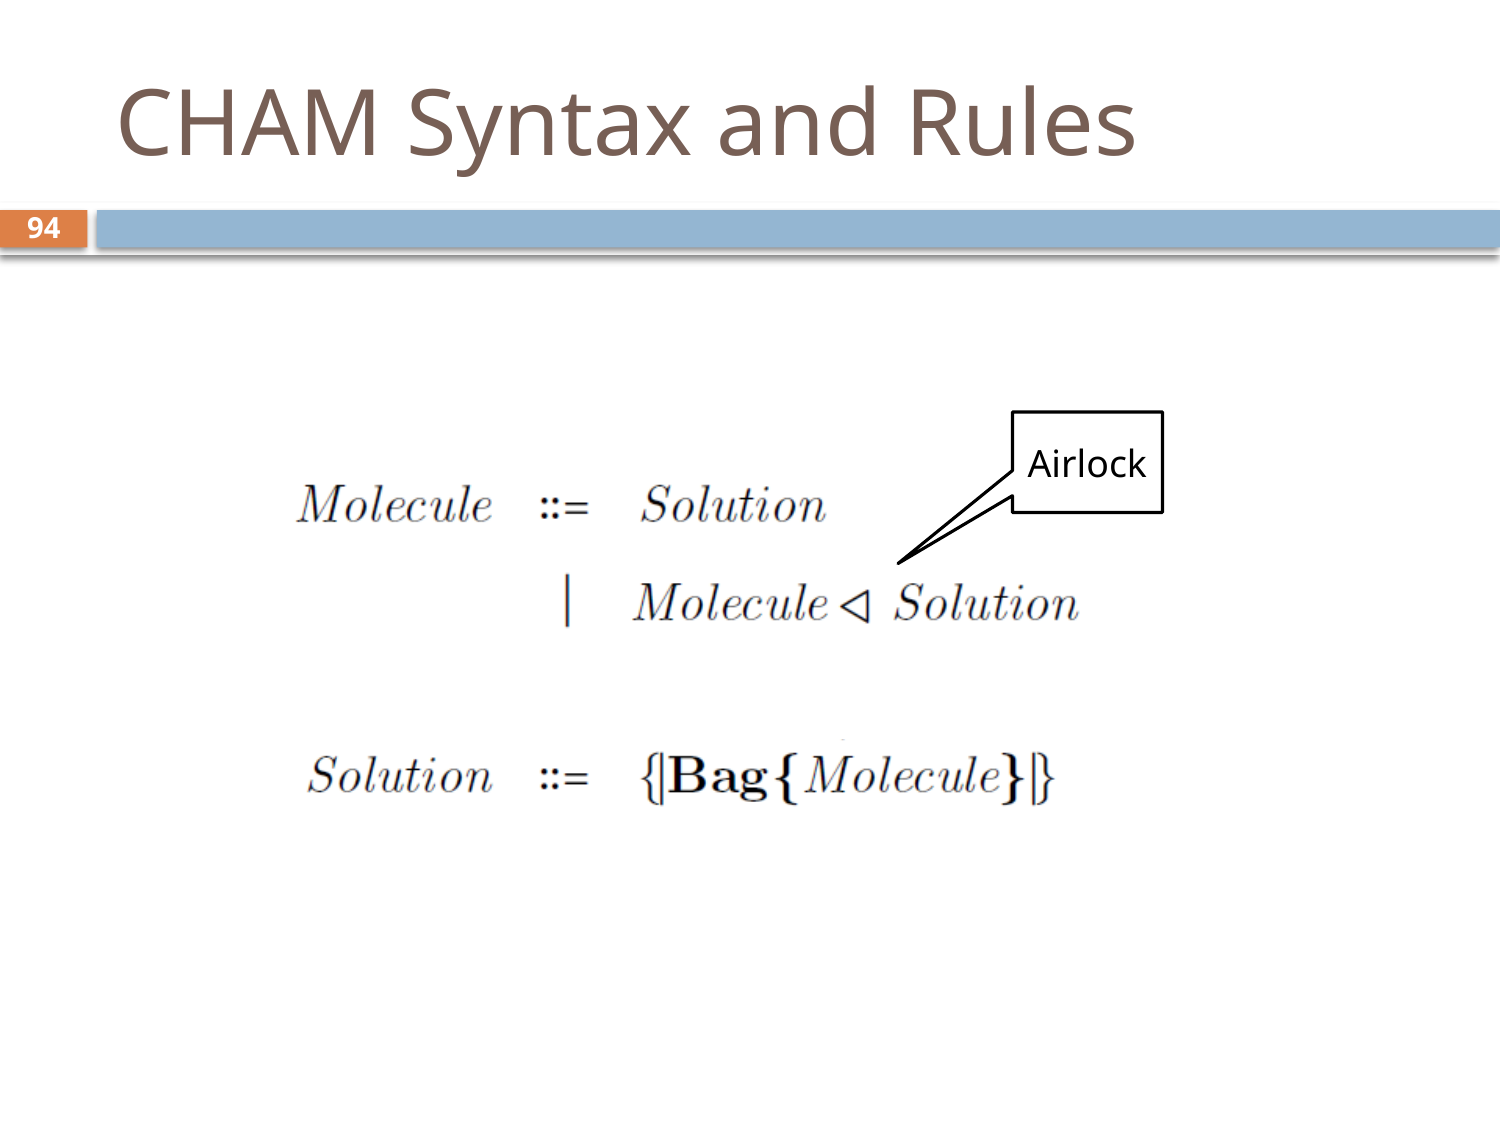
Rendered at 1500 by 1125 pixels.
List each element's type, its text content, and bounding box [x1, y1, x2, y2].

picture [558, 562, 578, 638]
text_box Airlock [896, 410, 1165, 565]
picture [287, 738, 1065, 813]
picture [287, 474, 830, 543]
title CHAM Syntax and Rules [100, 37, 1438, 200]
picture [627, 574, 1101, 638]
slide_number 94 [0, 208, 88, 249]
